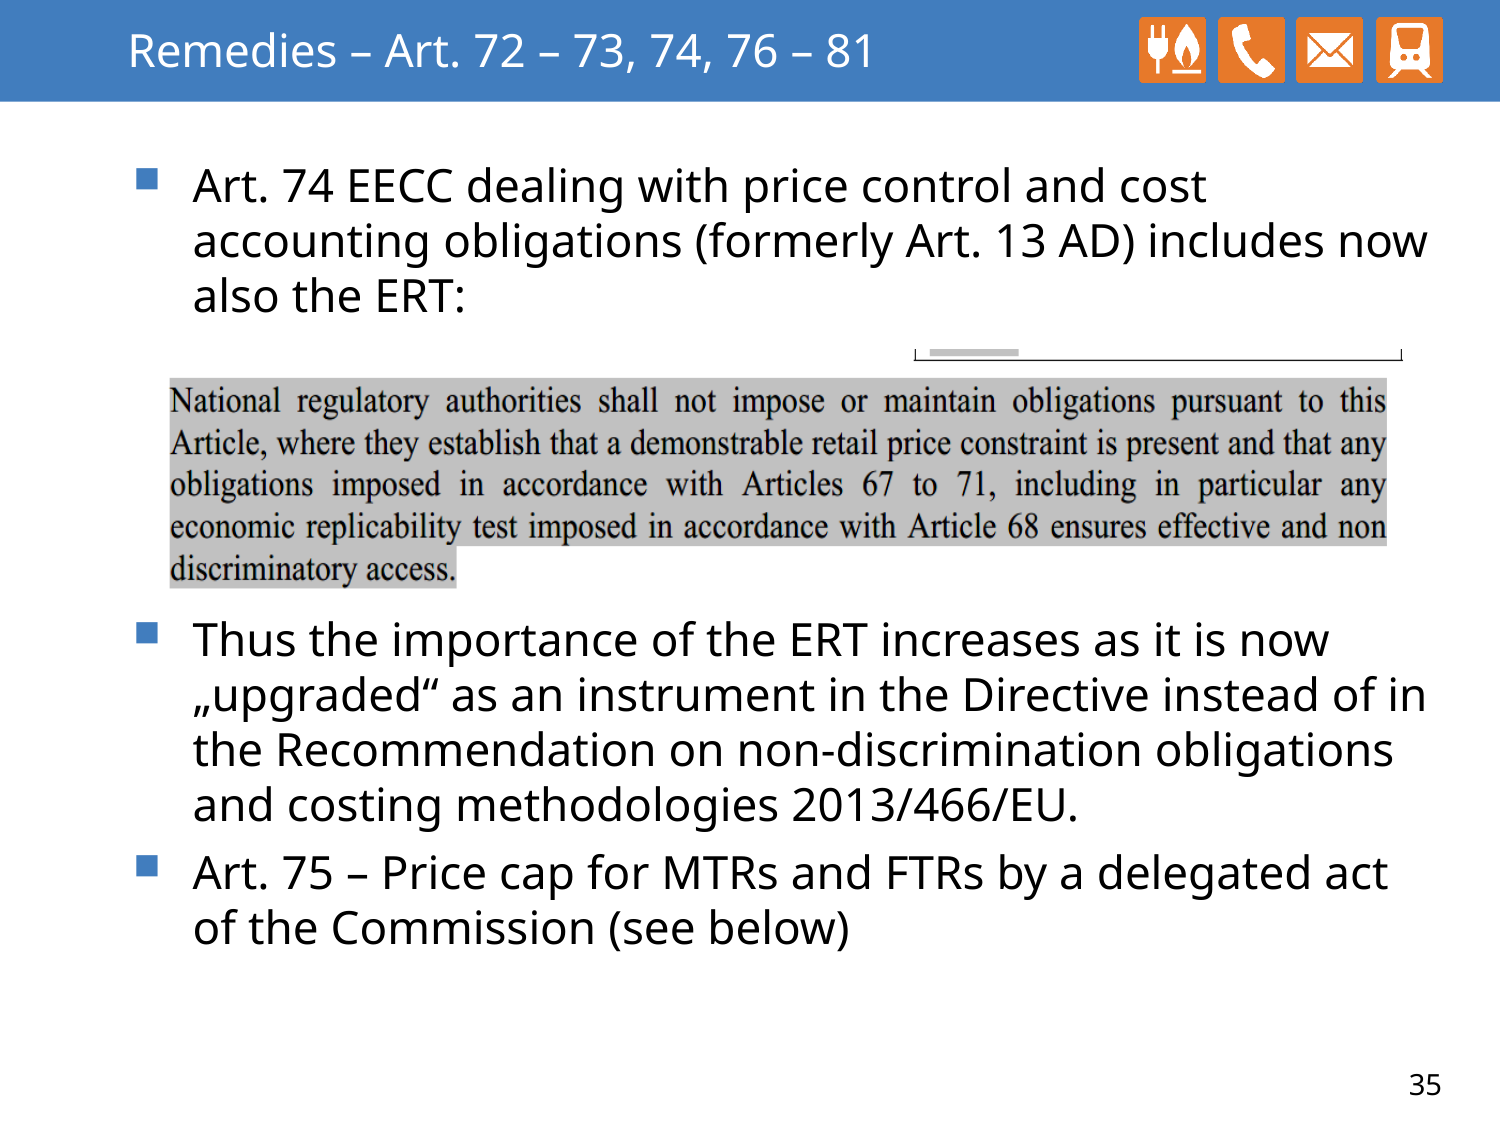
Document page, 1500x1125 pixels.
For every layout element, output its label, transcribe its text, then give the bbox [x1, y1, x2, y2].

title Remedies – Art. 72 – 73, 74, 76 – 81 [112, 8, 1100, 91]
slide_number 35 [1358, 1058, 1458, 1103]
picture [1296, 16, 1363, 83]
picture [1139, 16, 1206, 83]
picture [159, 349, 1448, 598]
picture [1376, 16, 1443, 83]
list Art. 74 EECC dealing with price control and cost accounting obligations (formerly Art. 13 AD) includes now also the ERT: Thus the importance of the ERT increases as it is now „upgraded“ as an instrument in the Directive instead of in the Recommendation on non-discrimination obligations and costing methodologies 2013/466/EU. Art. 75 – Price cap for MTRs and FTRs by a delegated act of the Commission (see below) [118, 149, 1448, 994]
picture [1218, 16, 1285, 83]
